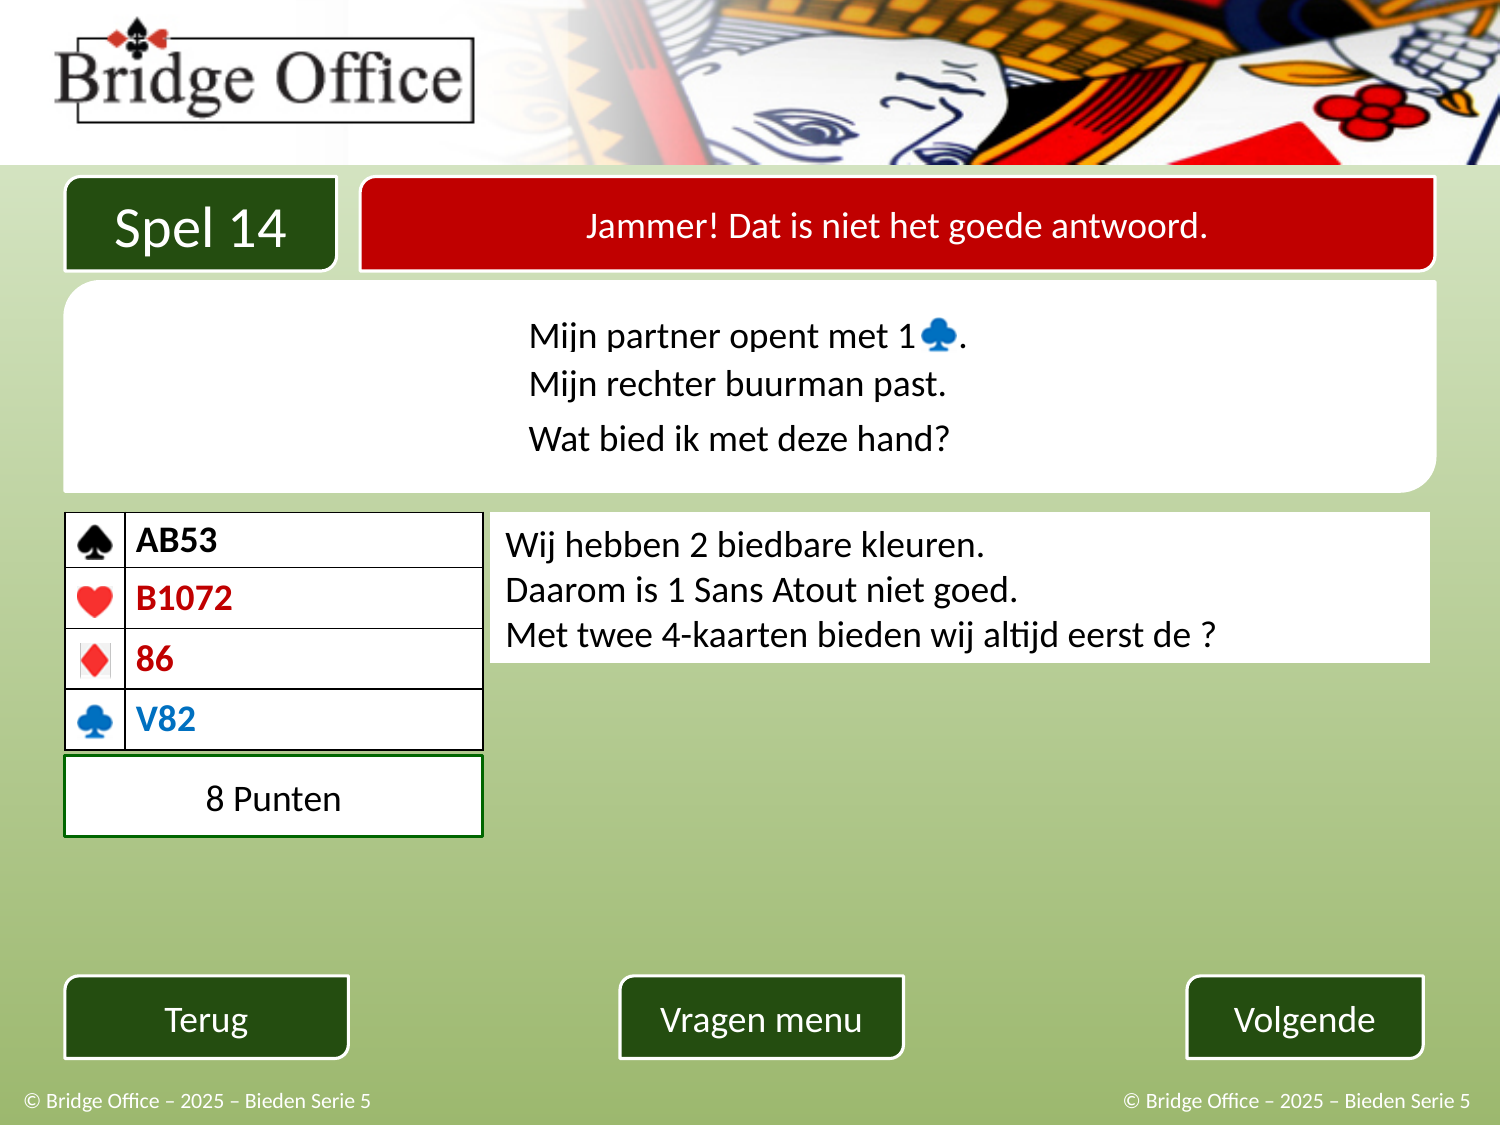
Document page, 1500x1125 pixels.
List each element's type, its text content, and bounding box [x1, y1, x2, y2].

table_header AB53 [126, 513, 482, 567]
picture [920, 316, 957, 353]
table_cell 86 [126, 629, 482, 688]
text_box Volgende [1185, 974, 1425, 1061]
picture [77, 703, 113, 740]
picture [77, 585, 113, 618]
text_box Jammer! Dat is niet het goede antwoord. [358, 179, 1437, 273]
text_box Wat bied ik met deze hand? [513, 406, 987, 467]
picture [77, 524, 113, 561]
text_box Spel 14 [63, 179, 339, 273]
text_box 8 Punten [63, 754, 484, 838]
text_box Wij hebben 2 biedbare kleuren. Daarom is 1 Sans Atout niet goed. Met twee 4-kaarten bieden wij altijd eerst de ? [490, 512, 1430, 663]
text_box Mijn partner opent met 1 . [513, 303, 1022, 364]
picture [0, 0, 1500, 166]
table_cell [66, 690, 124, 749]
picture [77, 643, 113, 679]
table_cell [66, 629, 124, 688]
text_box Mijn rechter buurman past. [513, 352, 987, 406]
table_cell [66, 568, 124, 628]
table_cell B1072 [126, 568, 482, 628]
text_box Terug [63, 974, 350, 1061]
text_box © Bridge Office – 2025 – Bieden Serie 5 [8, 1079, 393, 1121]
text_box © Bridge Office – 2025 – Bieden Serie 5 [1107, 1079, 1500, 1121]
table_cell V82 [126, 690, 482, 749]
text_box Vragen menu [618, 974, 906, 1061]
text_box [63, 280, 1437, 493]
table_header [66, 513, 124, 567]
